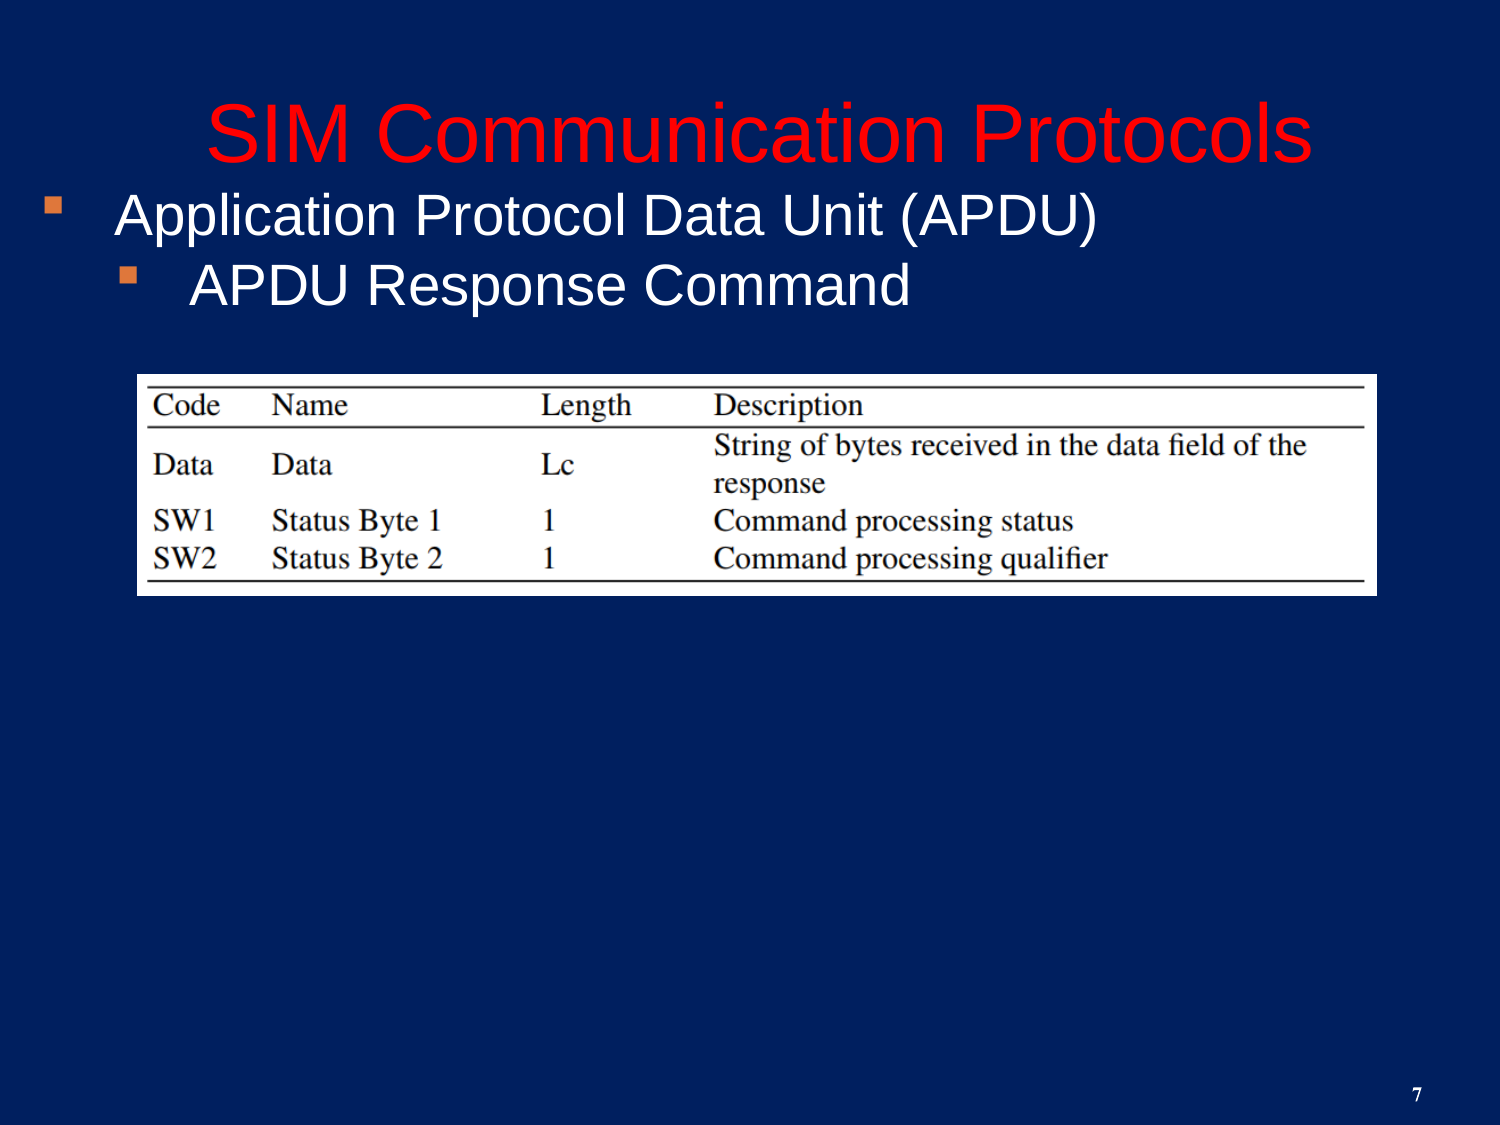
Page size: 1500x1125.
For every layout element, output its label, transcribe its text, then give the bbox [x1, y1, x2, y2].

picture [137, 374, 1377, 596]
title SIM Communication Protocols [44, 53, 1456, 267]
text_box [1412, 1087, 1422, 1102]
text_box Application Protocol Data Unit (APDU) APDU Response Command [37, 177, 1413, 318]
